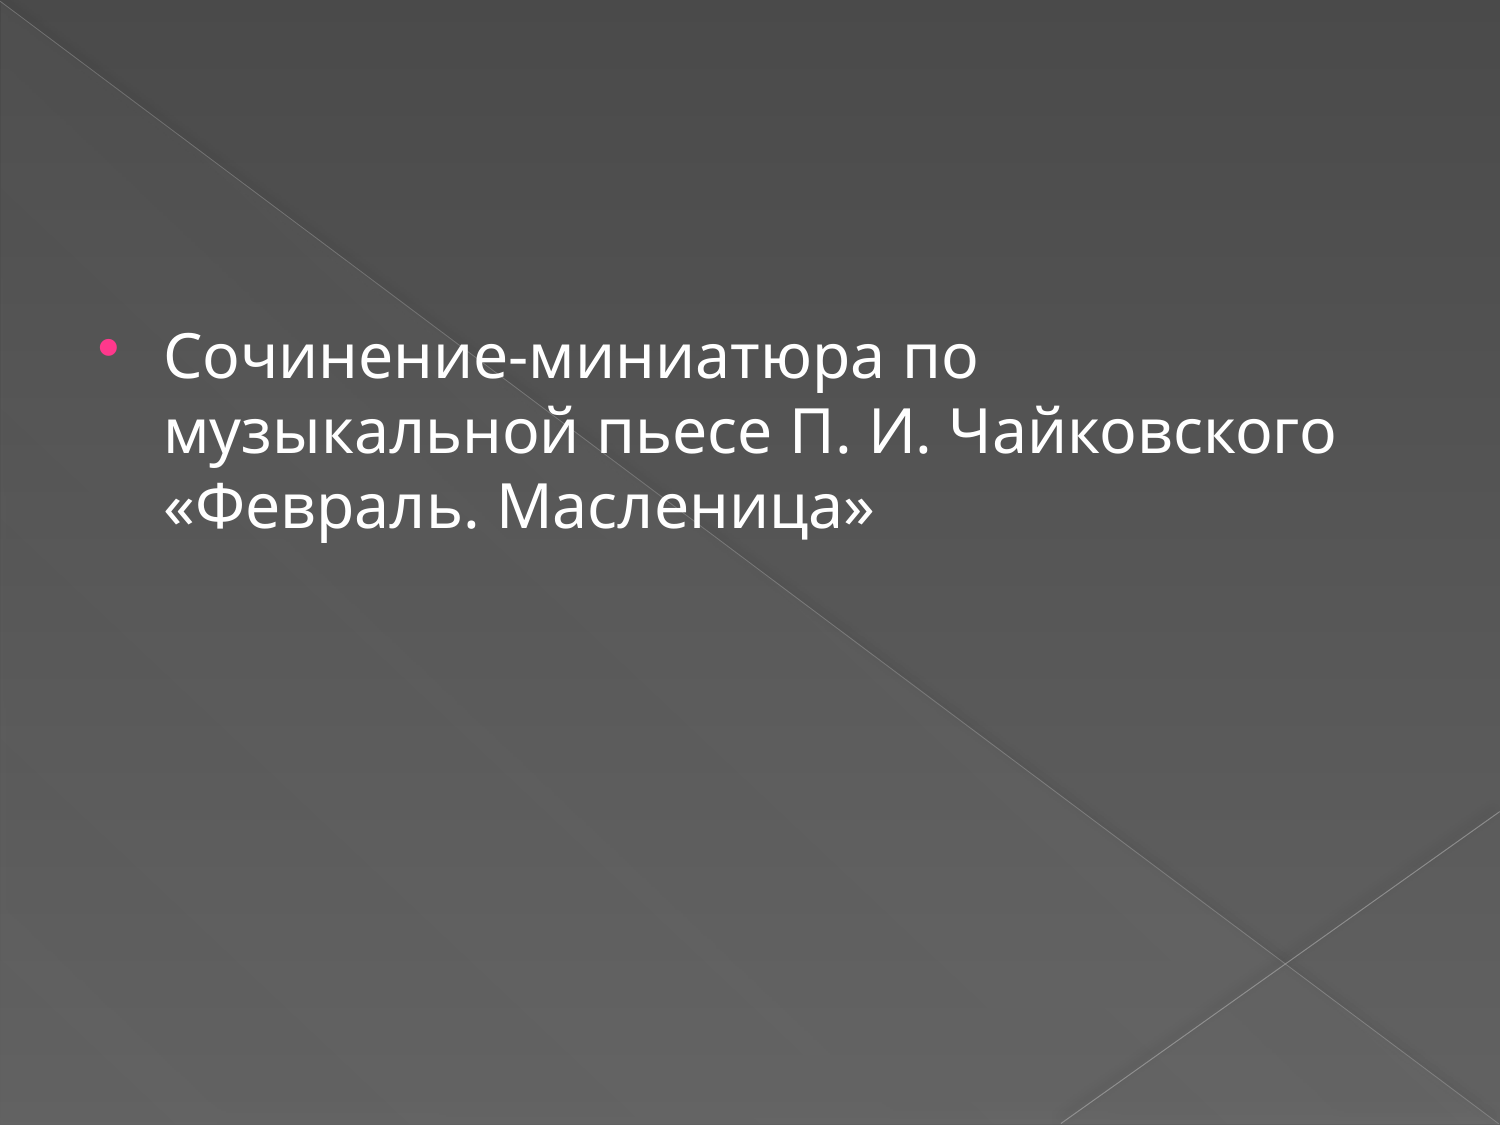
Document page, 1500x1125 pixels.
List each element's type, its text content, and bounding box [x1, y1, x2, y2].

list Сочинение-миниатюра по музыкальной пьесе П. И. Чайковского «Февраль. Масленица» [75, 308, 1425, 1059]
